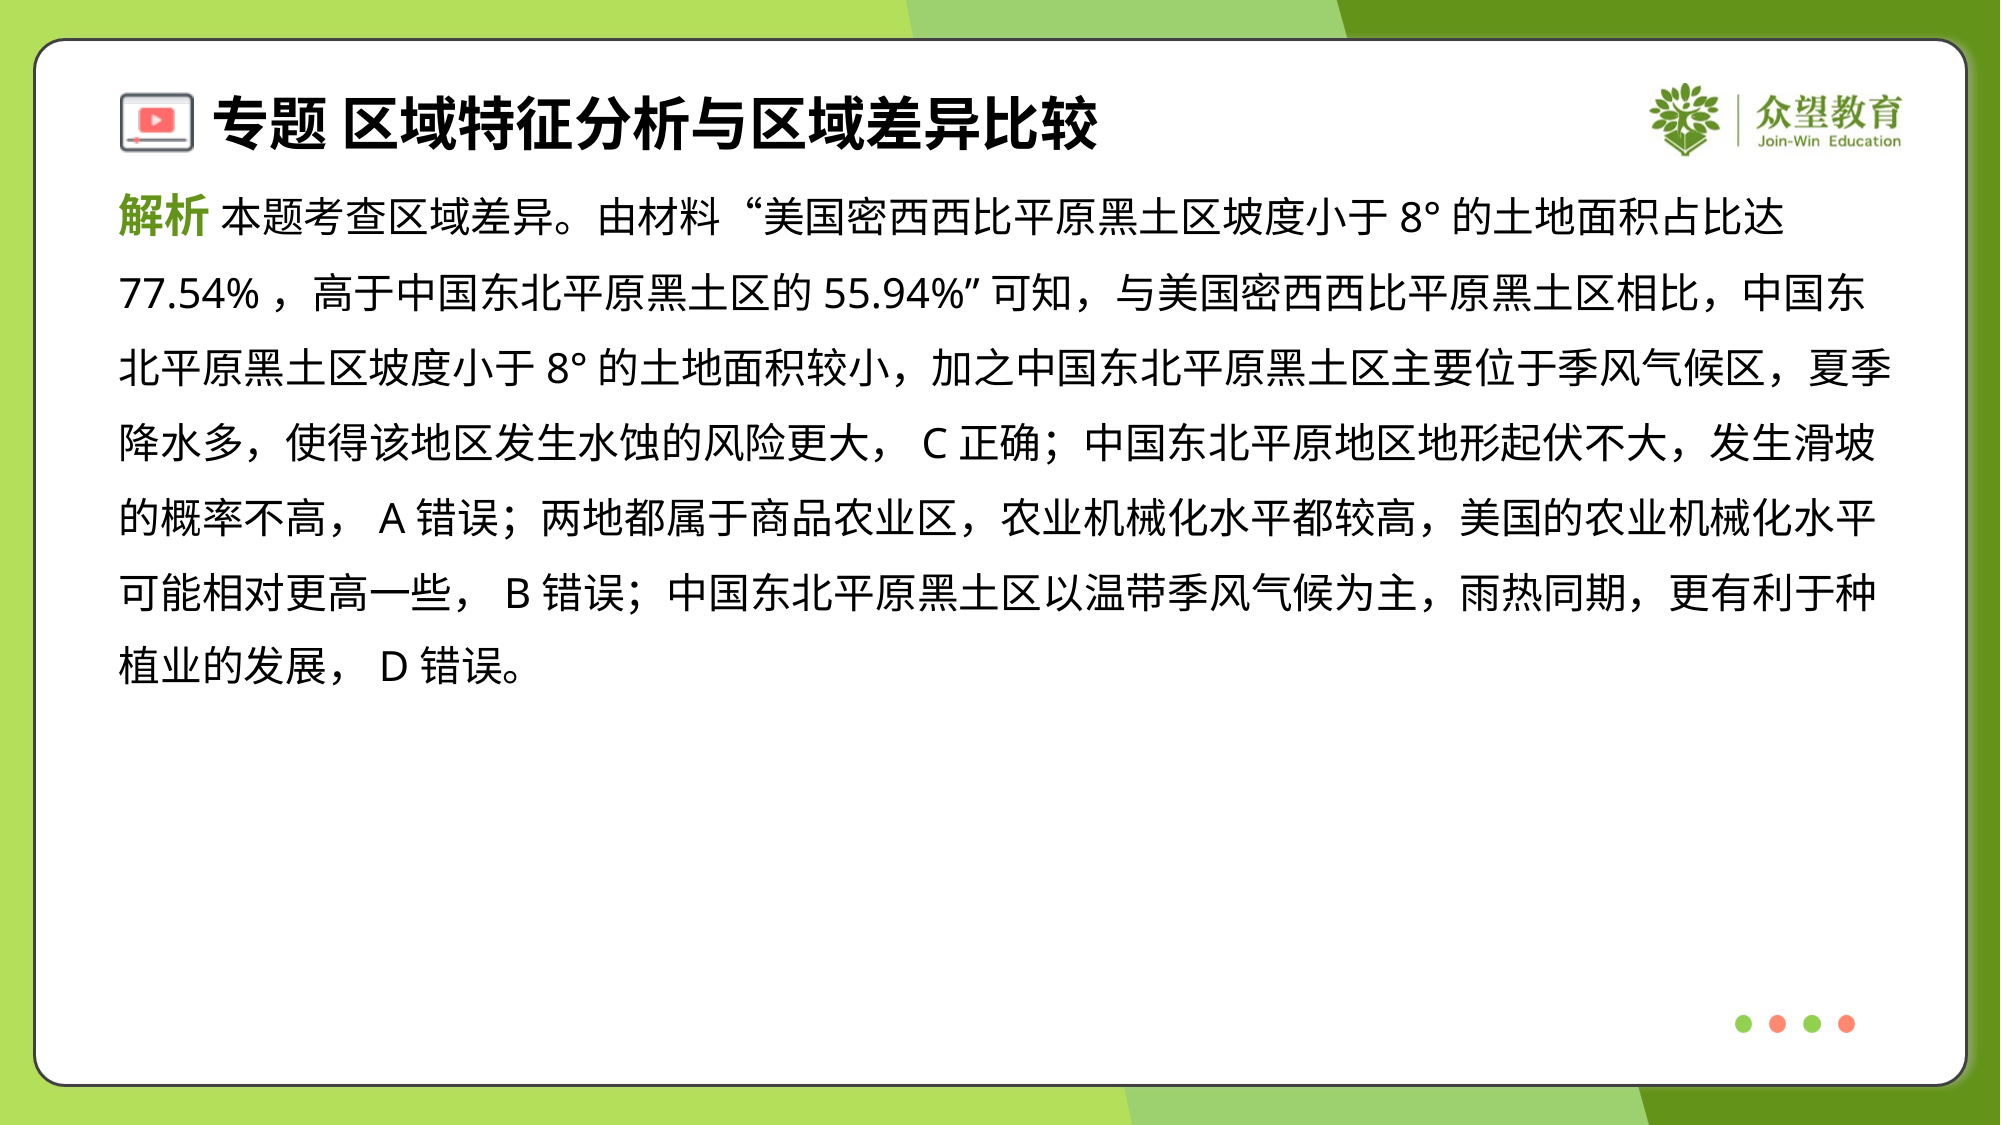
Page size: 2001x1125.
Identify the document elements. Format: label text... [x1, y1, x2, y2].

picture [0, 0, 2000, 1125]
text_box 解析 本题考查区域差异。由材料“美国密西西比平原黑土区坡度小于8°的土地面积占比达 77.54%，高于中国东北平原黑土区的55.94%”可知，与美国密西西比平原黑土区相比，中国东 北平原黑土区坡度小于8°的土地面积较小，加之中国东北平原黑土区主要位于季风气候区，夏季 降水多，使得该地区发生水蚀的风险更大，C正确；中国东北平原地区地形起伏不大，发生滑坡 的概率不高，A错误；两地都属于商品农业区，农业机械化水平都较高，美国的农业机械化水平 可能相对更高一些，B错误；中国东北平原黑土区以温带季风气候为主，雨热同期，更有利于种 植业的发展，D错误。 [118, 164, 1883, 683]
